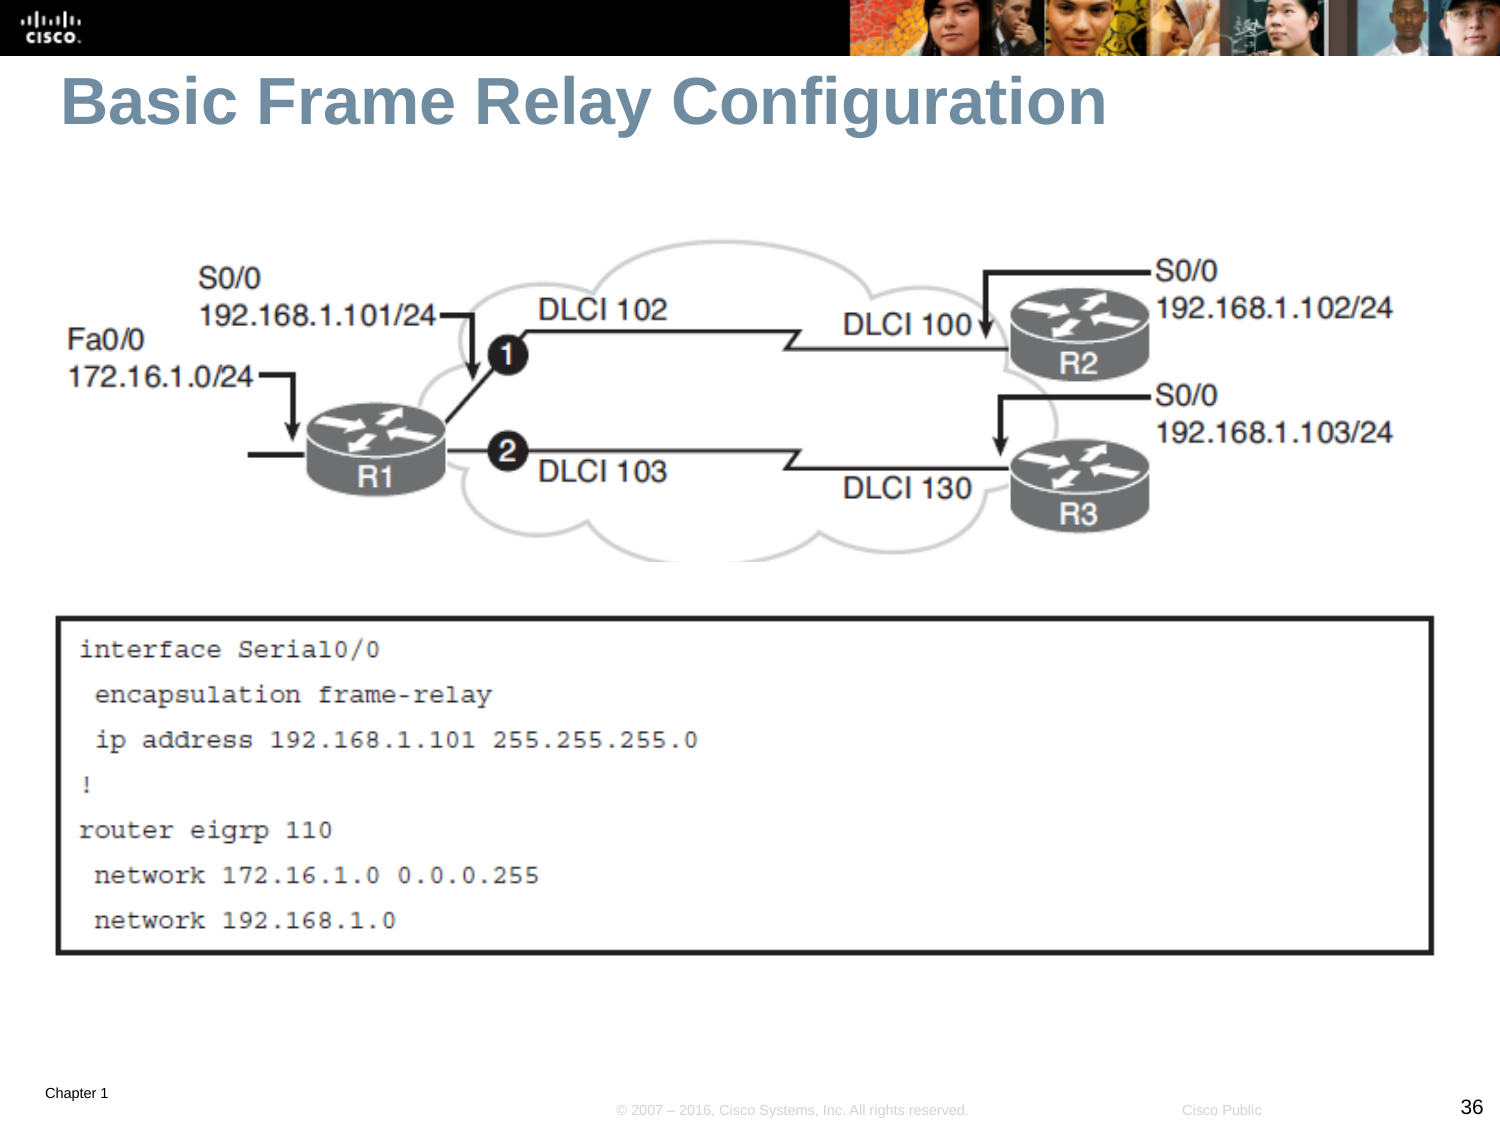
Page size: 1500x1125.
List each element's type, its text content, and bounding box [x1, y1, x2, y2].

title Basic Frame Relay Configuration [45, 59, 1444, 181]
picture [0, 0, 1500, 56]
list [46, 608, 1446, 962]
picture [45, 181, 1446, 563]
